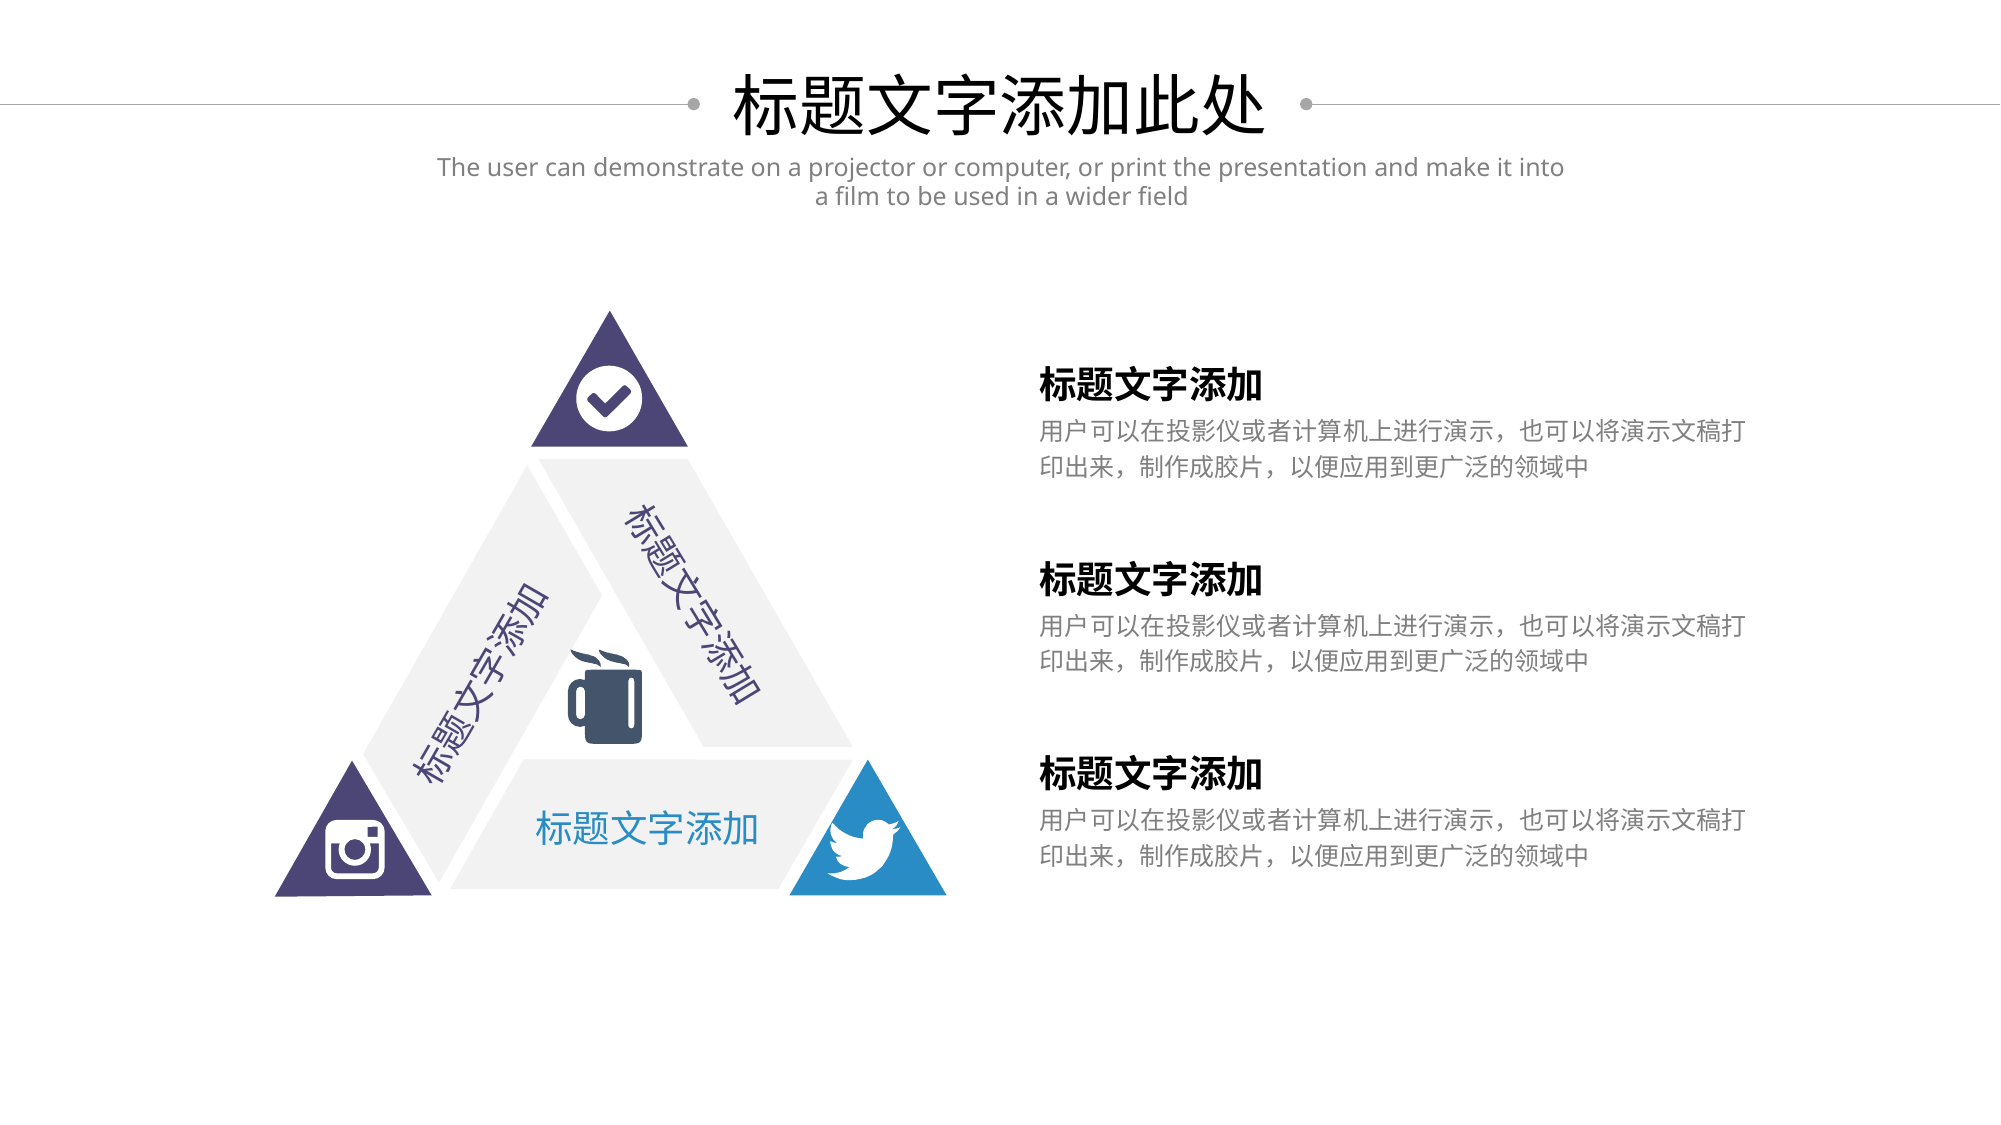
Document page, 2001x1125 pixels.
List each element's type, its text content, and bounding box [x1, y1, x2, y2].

text_box The user can demonstrate on a projector or computer, or print the presentation and make it into a film to be used in a wider field [412, 143, 1592, 219]
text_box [1024, 344, 1763, 491]
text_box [305, 334, 947, 943]
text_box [1024, 539, 1763, 685]
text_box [1024, 733, 1763, 880]
text_box 标题文字添加此处 [718, 56, 1282, 143]
